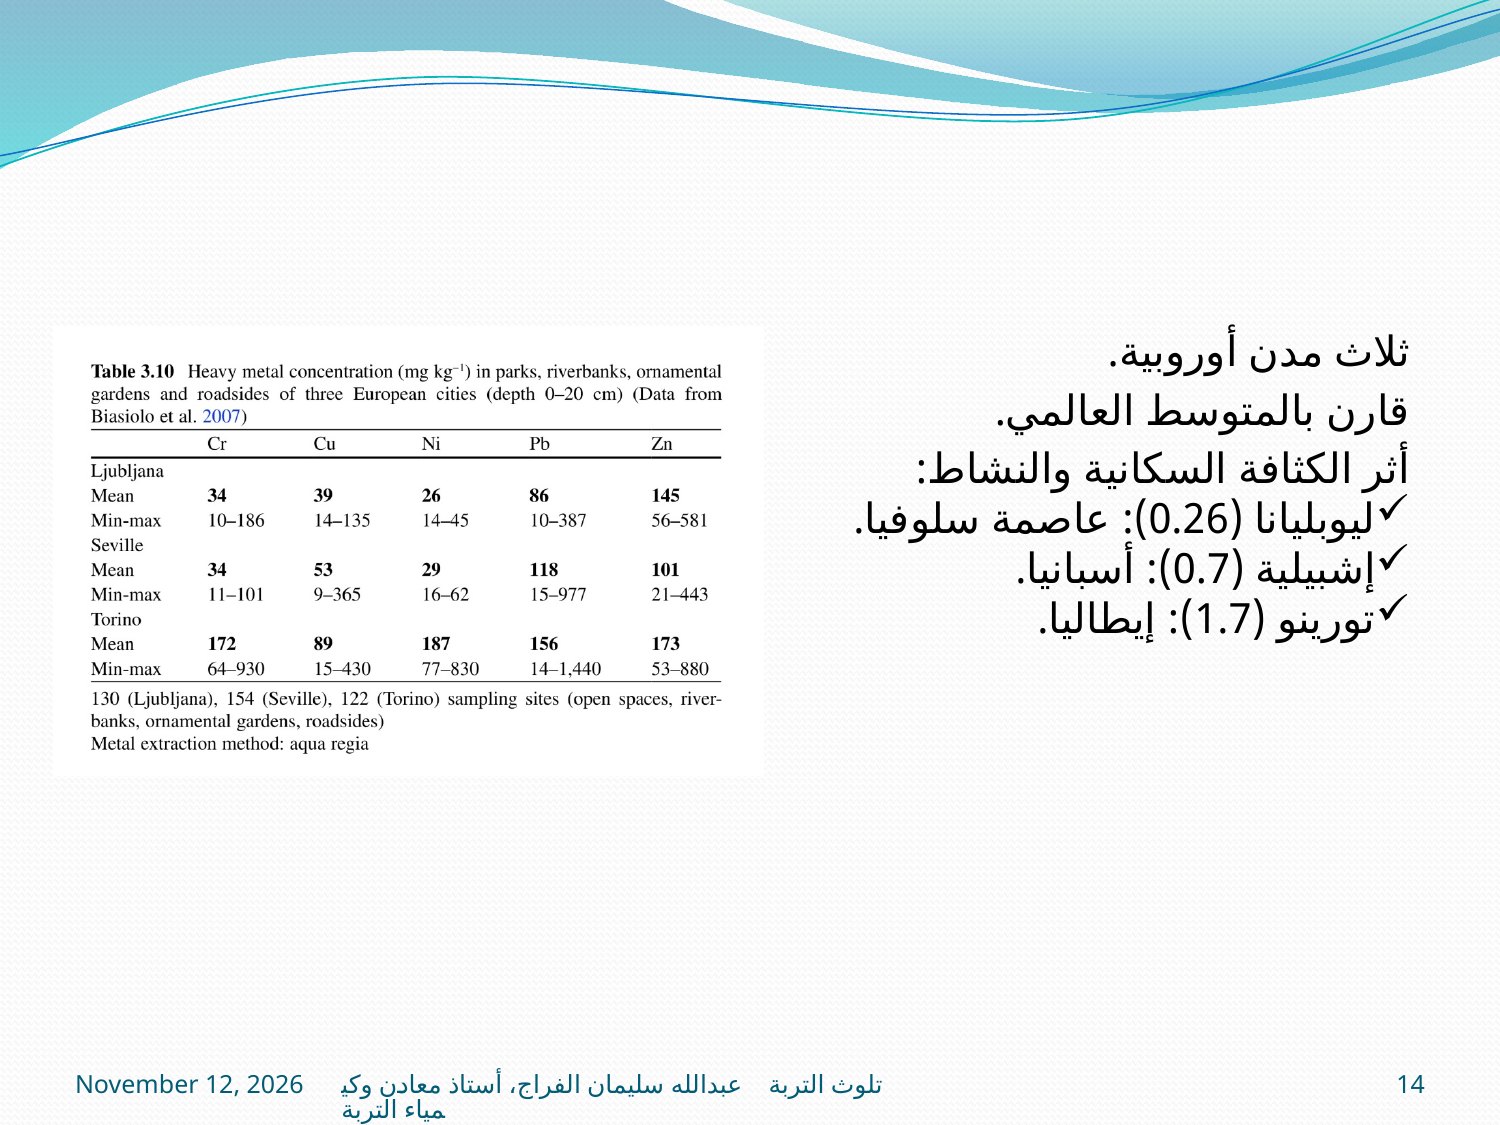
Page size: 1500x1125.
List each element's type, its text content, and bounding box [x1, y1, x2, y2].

slide_number 01/جمادى الأولى/1435 [75, 1042, 425, 1103]
footer تلوث التربة عبدالله سليمان الفراج، أستاذ معادن وكيمياء التربة [437, 1042, 988, 1103]
slide_number 14 [1299, 1042, 1425, 1103]
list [52, 326, 765, 777]
text_box ثلاث مدن أوروبية. قارن بالمتوسط العالمي. أثر الكثافة السكانية والنشاط: ليوبليانا (0.26): عاصمة سلوفيا. إشبيلية (0.7): أسبانيا. تورينو (1.7): إيطاليا. [773, 317, 1425, 1038]
